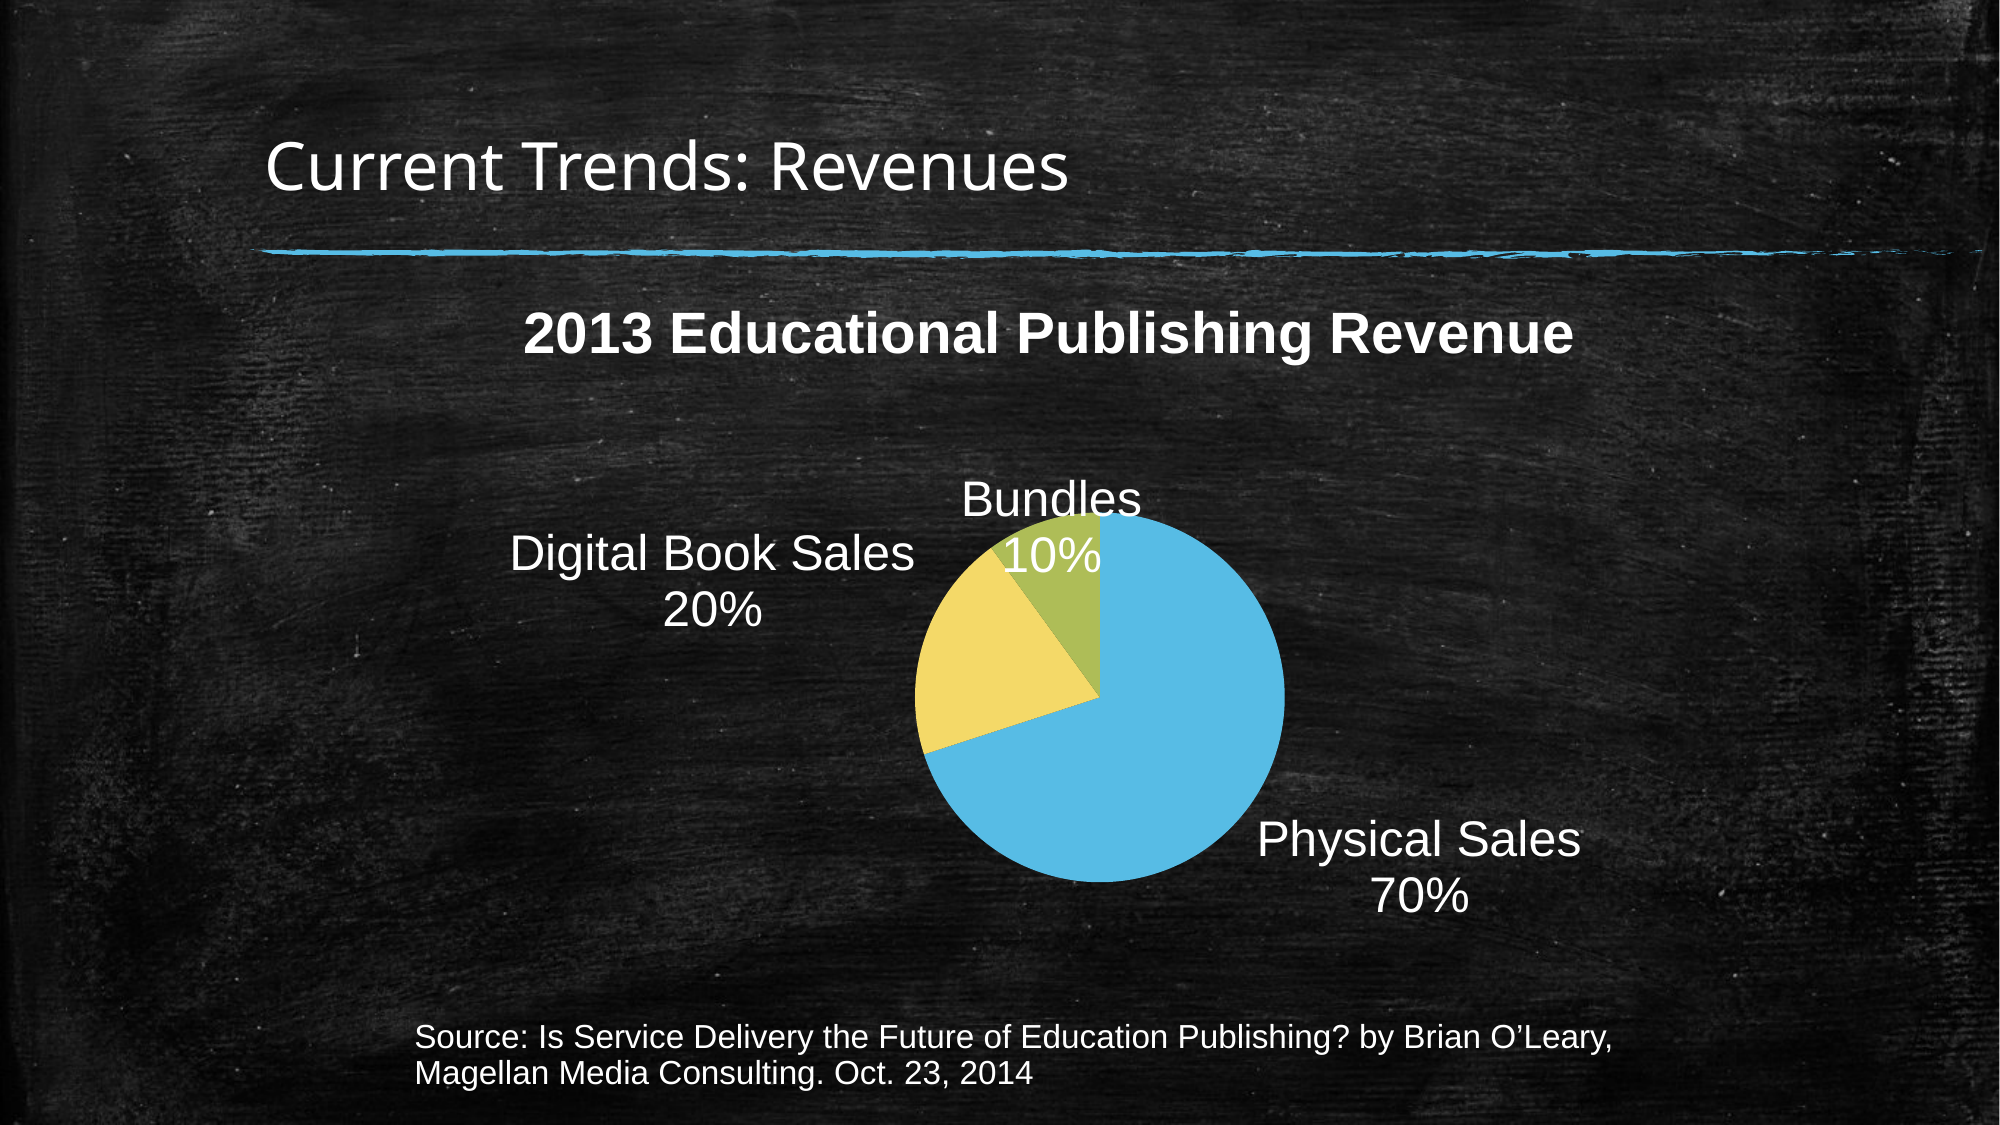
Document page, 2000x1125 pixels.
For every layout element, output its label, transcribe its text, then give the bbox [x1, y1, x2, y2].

chart [312, 262, 1788, 963]
title Current Trends: Revenues [249, 45, 1750, 213]
text_box Source: Is Service Delivery the Future of Education Publishing? by Brian O’Leary, Magellan Media Consulting. Oct. 23, 2014 [399, 1012, 1750, 1099]
